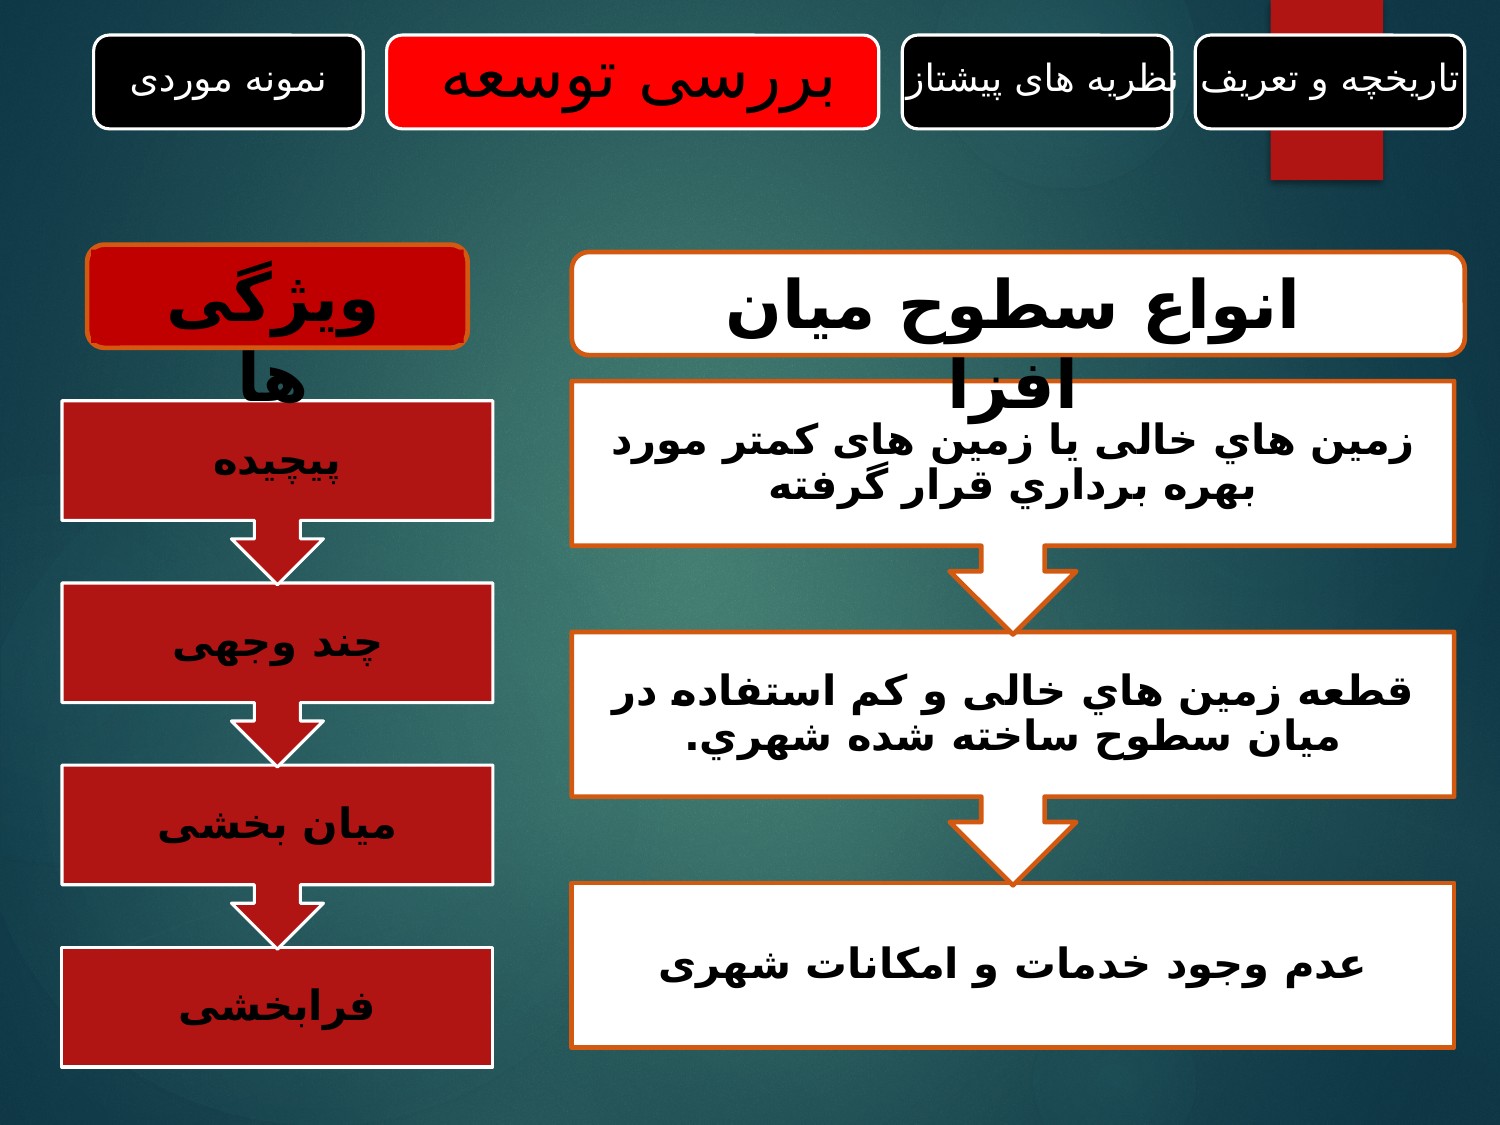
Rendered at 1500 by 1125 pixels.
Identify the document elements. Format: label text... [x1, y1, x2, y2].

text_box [61, 400, 494, 1068]
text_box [571, 380, 1455, 1048]
text_box بررسی توسعه [421, 23, 856, 119]
text_box ویژگی ها [124, 357, 422, 398]
text_box [901, 33, 1173, 46]
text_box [571, 251, 1466, 356]
text_box [900, 107, 1174, 131]
text_box [385, 33, 881, 131]
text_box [86, 244, 468, 349]
text_box نمونه موردی [93, 46, 364, 107]
text_box [1193, 107, 1467, 131]
text_box نظریه های پیشتاز [878, 46, 1207, 107]
text_box انواع سطوح میان افزا [664, 365, 1362, 379]
text_box [1194, 33, 1466, 46]
text_box [92, 33, 365, 131]
text_box تاریخچه و تعریف [1207, 46, 1489, 107]
